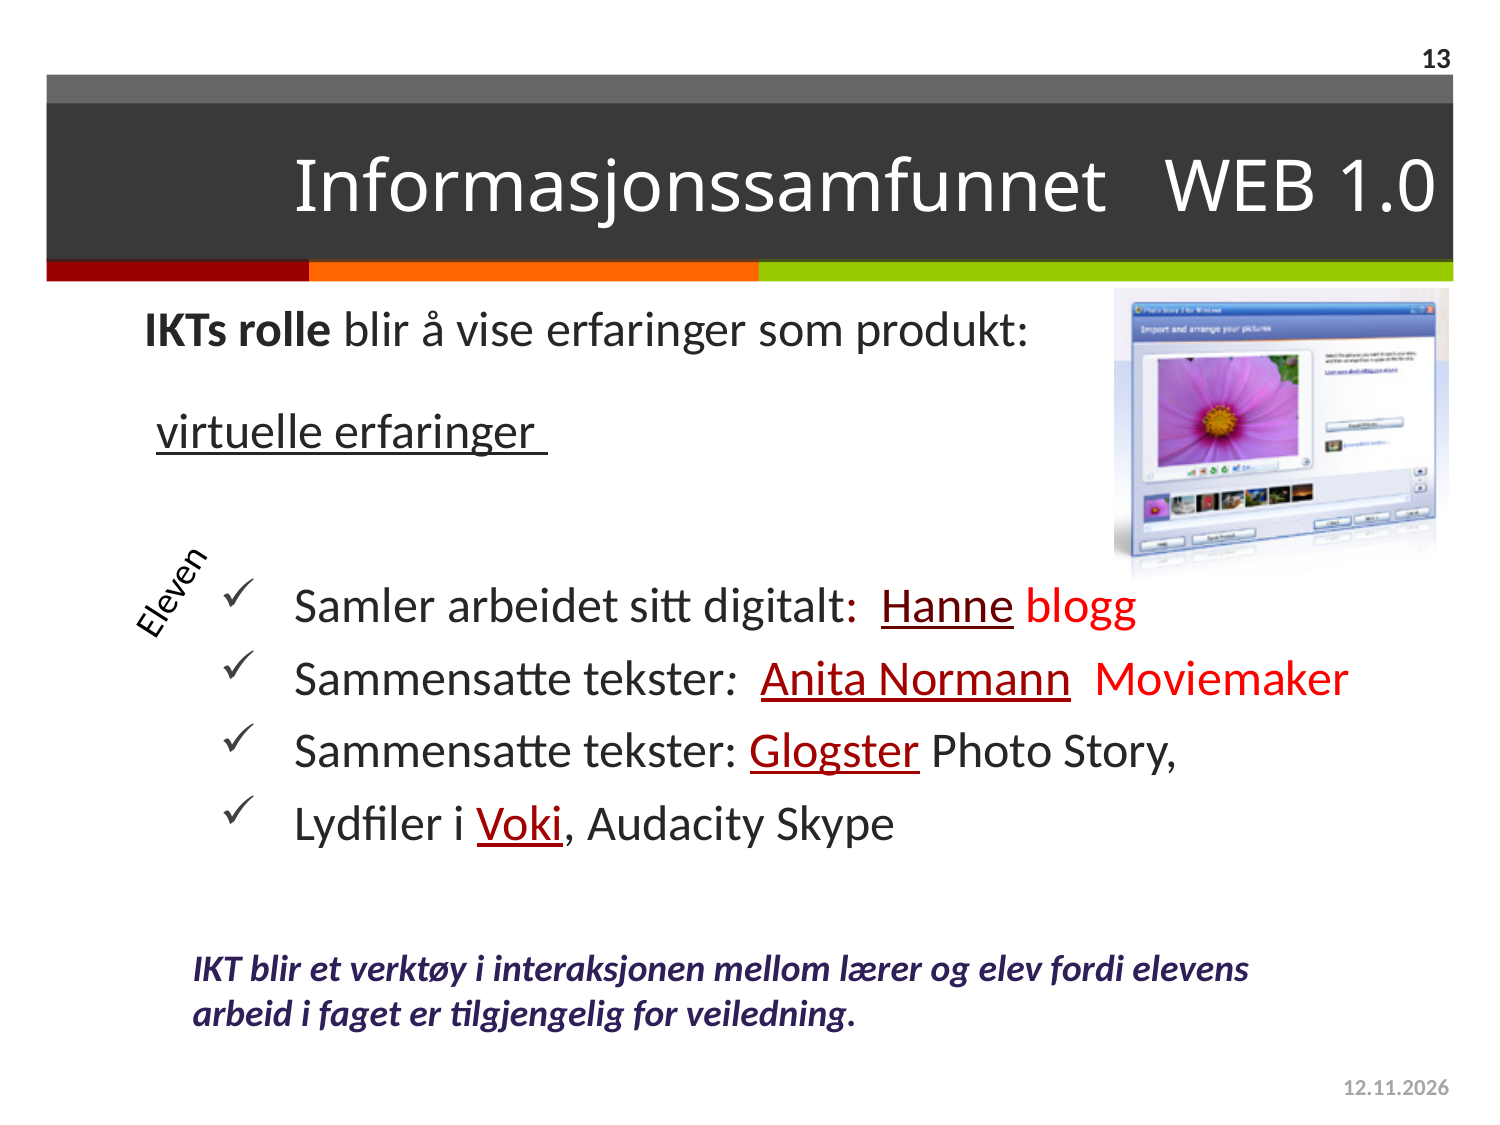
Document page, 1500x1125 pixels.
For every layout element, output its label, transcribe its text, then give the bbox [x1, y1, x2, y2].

title Informasjonssamfunnet WEB 1.0 [46, 103, 1454, 263]
text_box IKT blir et verktøy i interaksjonen mellom lærer og elev fordi elevens arbeid i faget er tilgjengelig for veiledning. [177, 936, 1363, 1042]
slide_number 13 [1362, 27, 1466, 87]
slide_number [1114, 1055, 1465, 1116]
text_box Eleven [109, 484, 253, 661]
picture [1114, 288, 1450, 580]
list IKTs rolle blir å vise erfaringer som produkt: virtuelle erfaringer Samler arbeidet sitt digitalt: Hanne blogg Sammensatte tekster: Anita Normann Moviemaker Sammensatte tekster: Glogster Photo Story, Lydfiler i Voki, Audacity Skype [129, 288, 1372, 1043]
